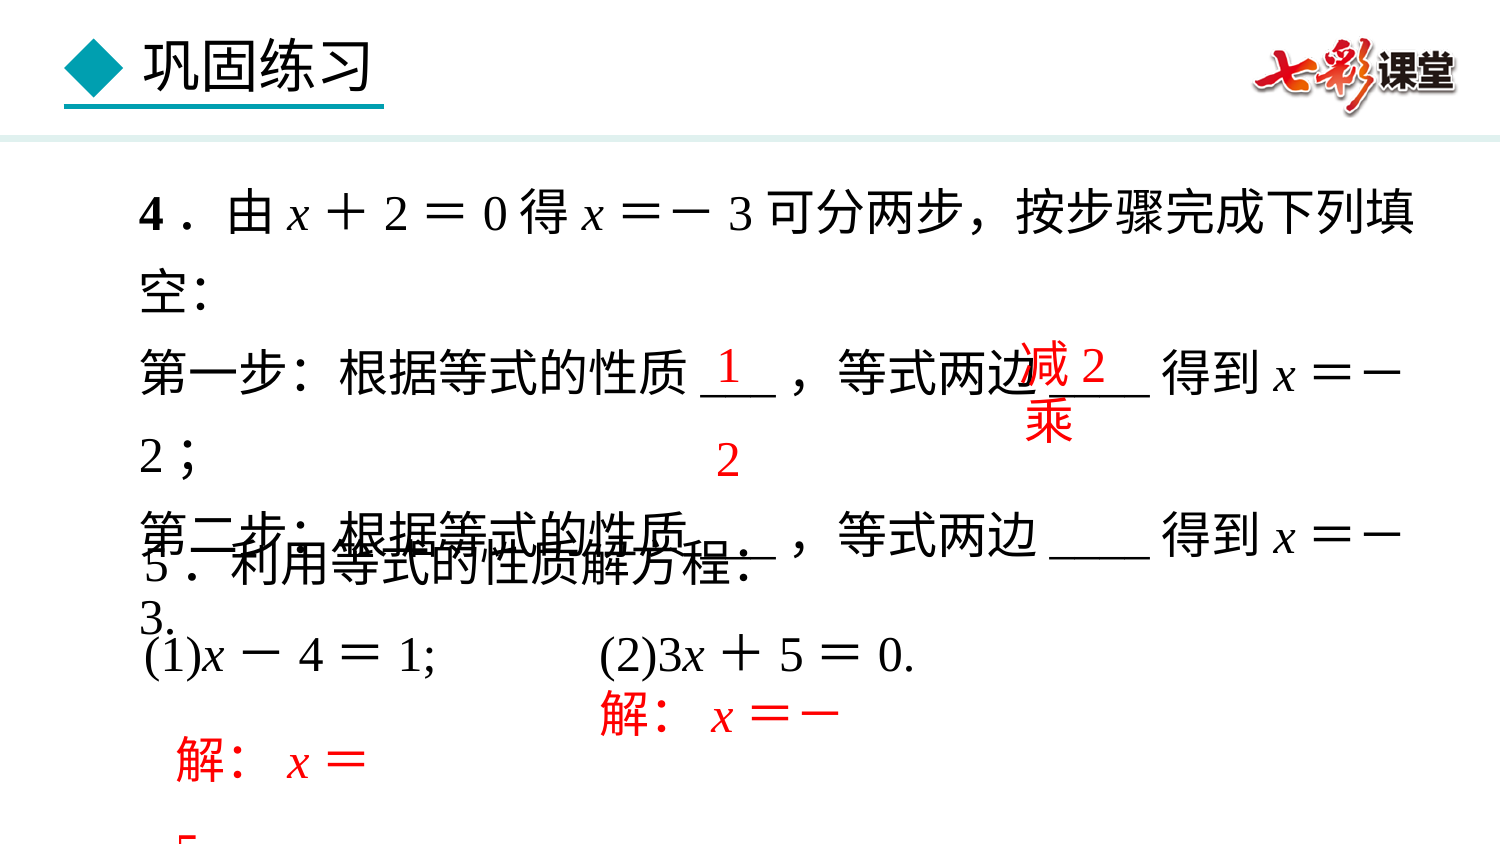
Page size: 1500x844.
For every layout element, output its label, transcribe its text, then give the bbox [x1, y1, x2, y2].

text_box 1 [701, 324, 769, 400]
text_box 减2 [1004, 324, 1134, 400]
text_box 2 [701, 419, 763, 494]
text_box 5．利用等式的性质解方程： (1)x－4＝1; (2)3x＋5＝0. [129, 494, 1410, 690]
picture [1249, 32, 1461, 118]
text_box 解：x＝5 [160, 691, 388, 797]
